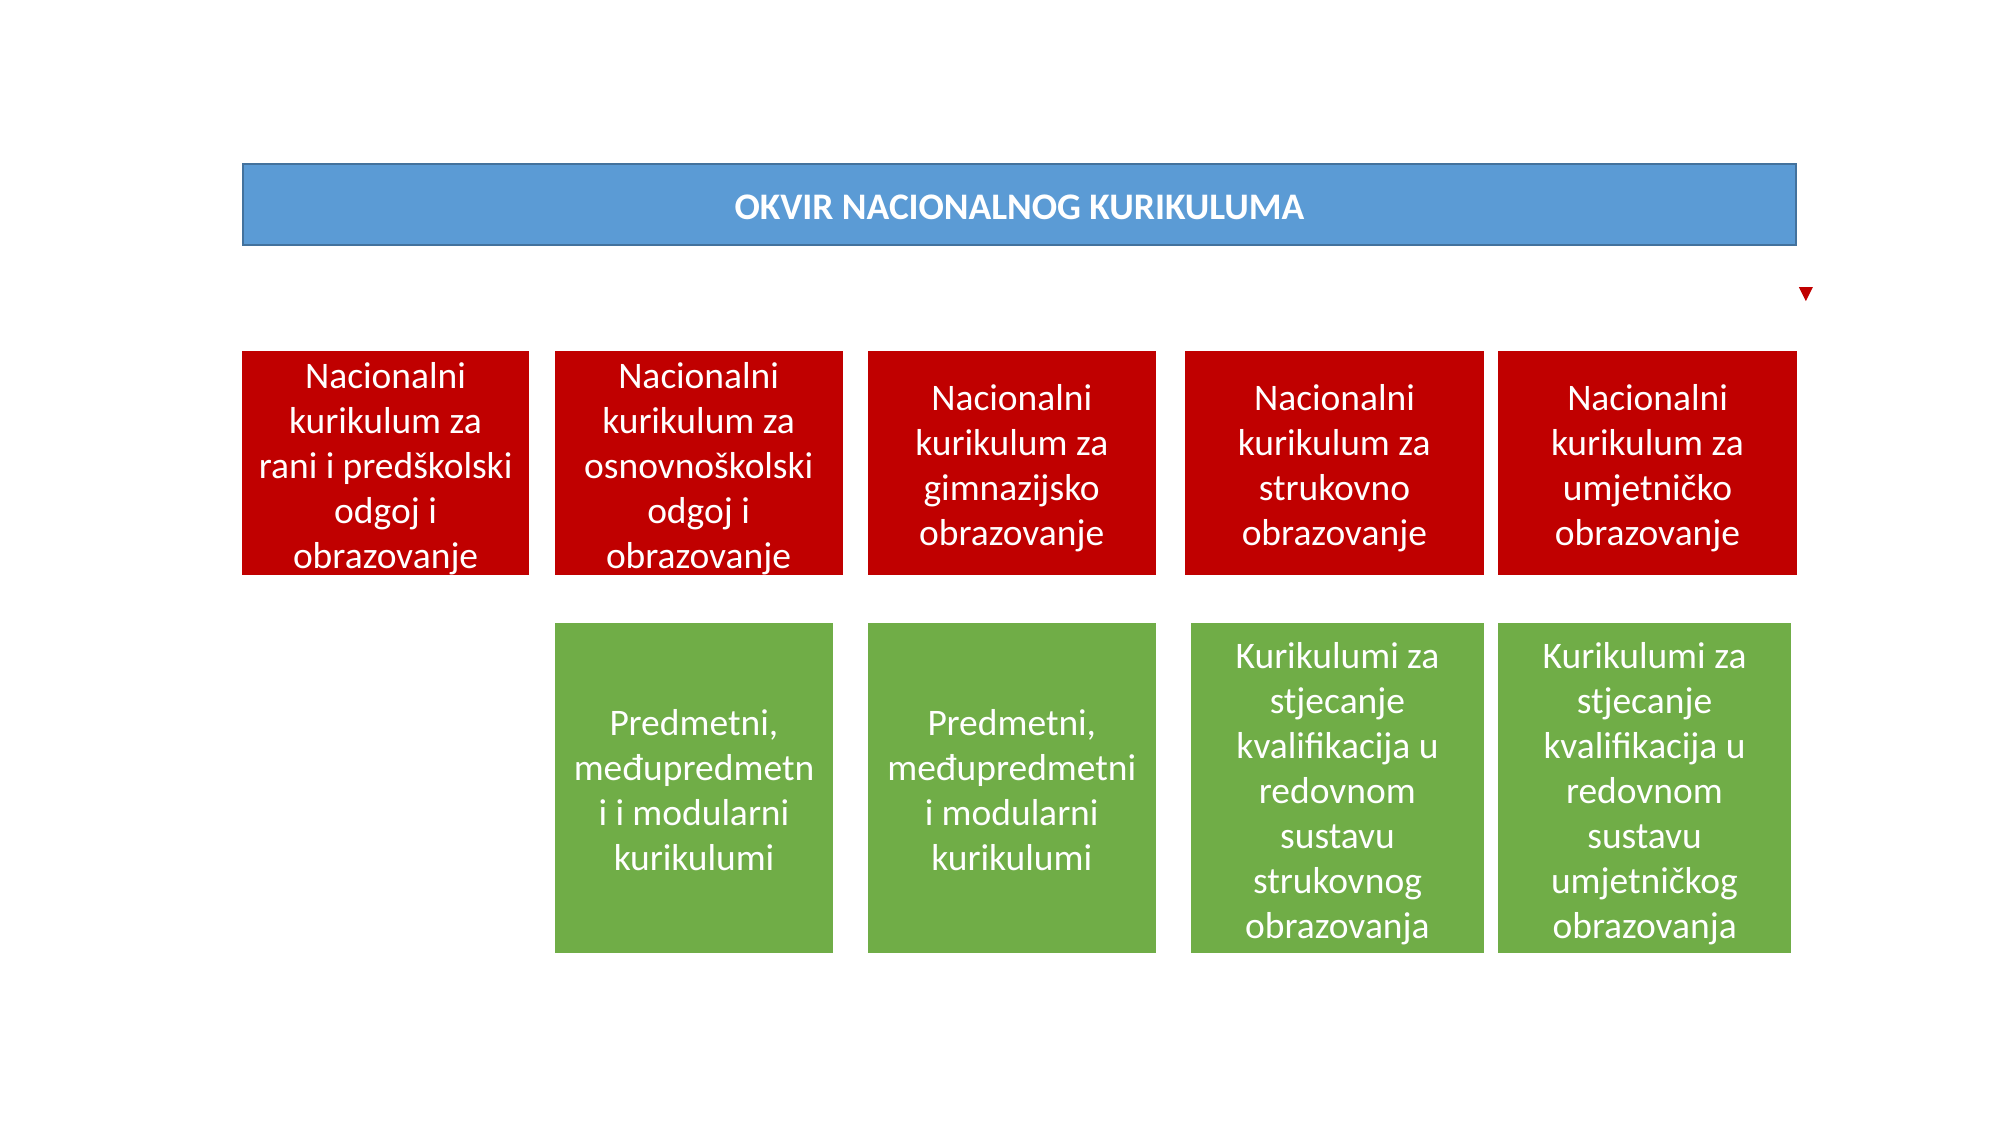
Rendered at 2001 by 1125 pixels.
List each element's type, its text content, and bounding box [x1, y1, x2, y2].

text_box Kurikulumi za stjecanje kvalifikacija u redovnom sustavu strukovnog obrazovanja [1191, 623, 1484, 953]
text_box Nacionalni kurikulum za osnovnoškolski odgoj i obrazovanje [555, 351, 843, 575]
text_box Nacionalni kurikulum za gimnazijsko obrazovanje [868, 351, 1156, 575]
text_box Nacionalni kurikulum za strukovno obrazovanje [1185, 351, 1484, 575]
text_box Predmetni, međupredmetni i modularni kurikulumi [555, 623, 833, 953]
text_box Kurikulumi za stjecanje kvalifikacija u redovnom sustavu umjetničkog obrazovanja [1498, 623, 1791, 953]
text_box OKVIR NACIONALNOG KURIKULUMA [242, 163, 1797, 246]
text_box Predmetni, međupredmetni i modularni kurikulumi [868, 623, 1156, 953]
text_box Nacionalni kurikulum za umjetničko obrazovanje [1498, 351, 1797, 575]
text_box Nacionalni kurikulum za rani i predškolski odgoj i obrazovanje [242, 351, 529, 575]
